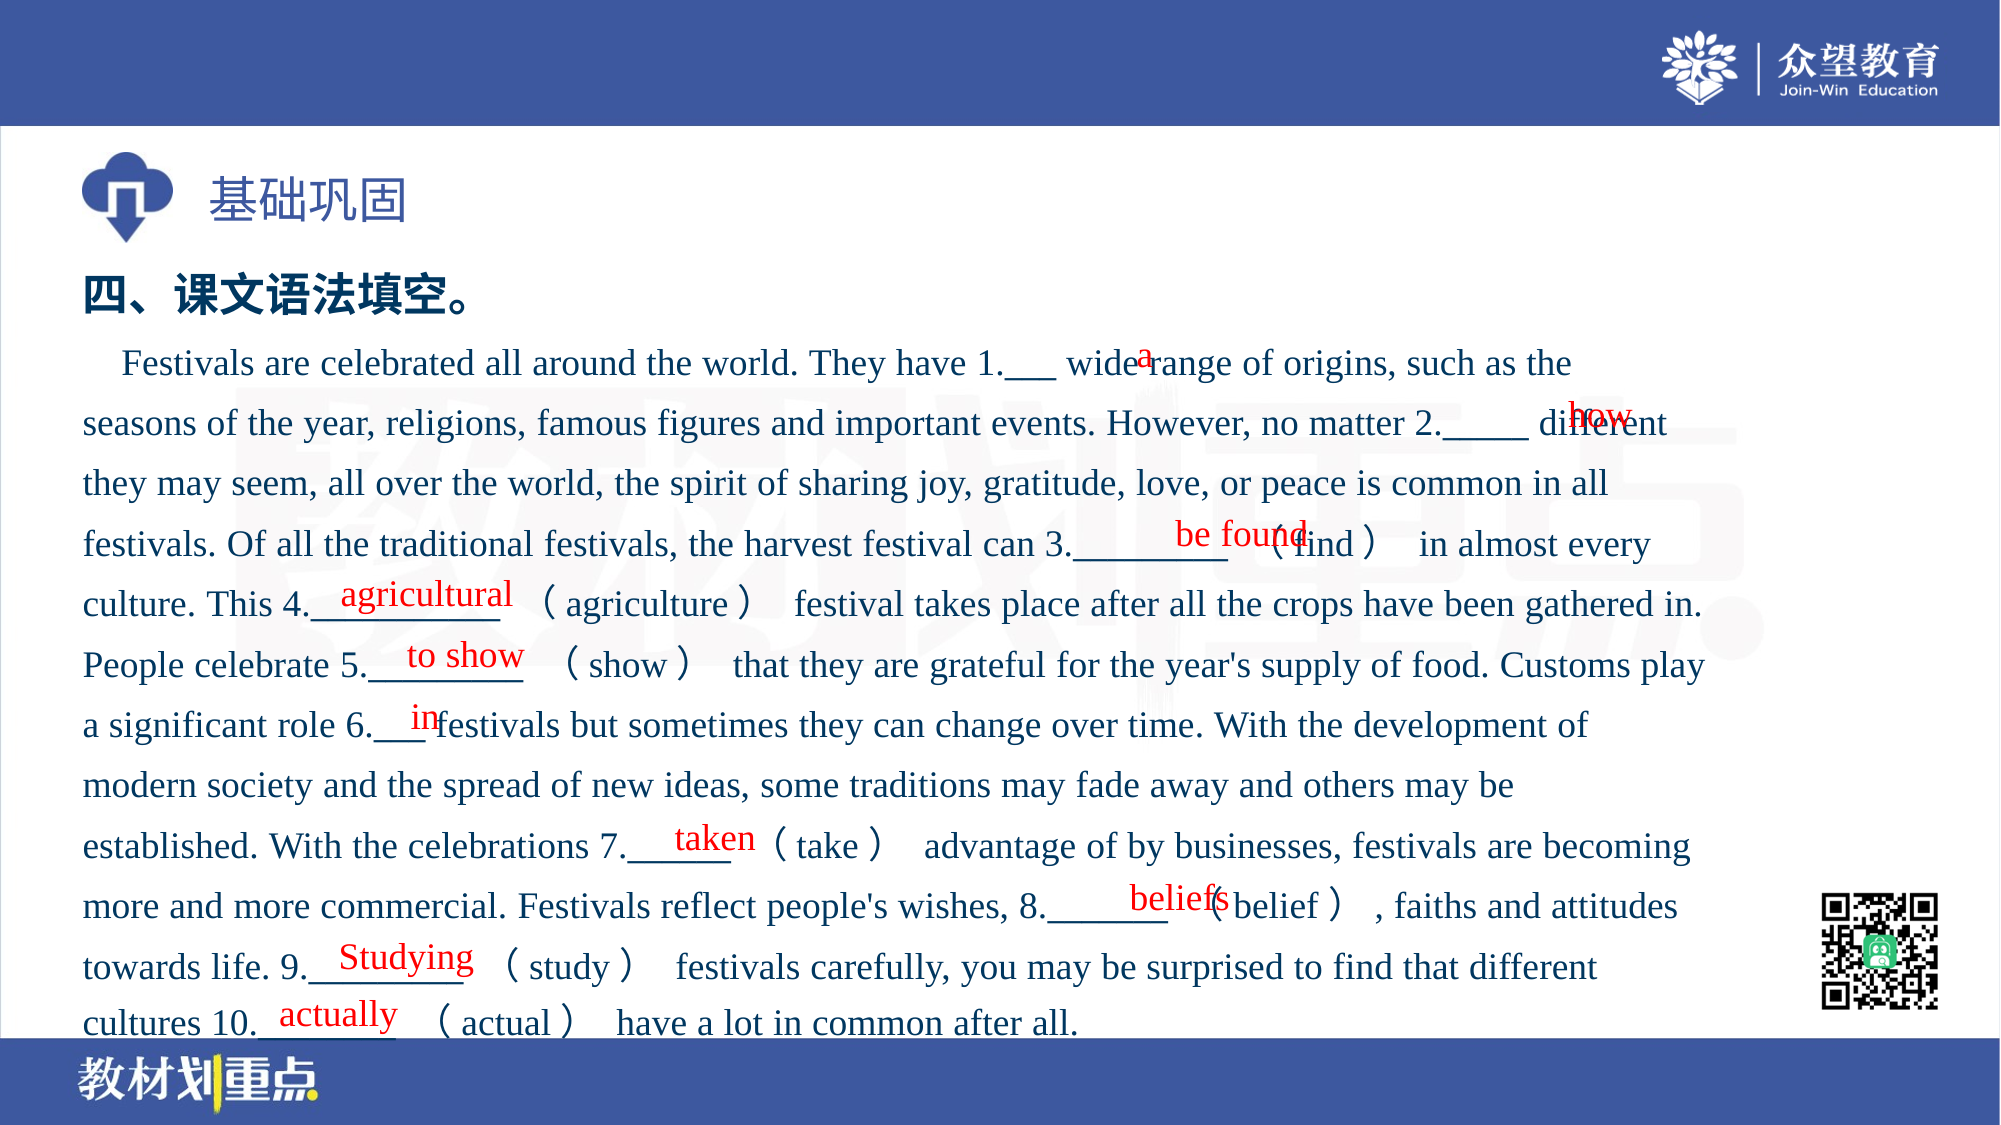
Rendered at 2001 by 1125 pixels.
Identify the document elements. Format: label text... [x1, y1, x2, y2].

text_box Festivals are celebrated all around the world. They have 1.___ wide range of origins, such as the seasons of the year, religions, famous figures and important events. However, no matter 2._____ different they may seem, all over the world, the spirit of sharing joy, gratitude, love, or peace is common in all festivals. Of all the traditional festivals, the harvest festival can 3._________ （find） in almost every culture. This 4.___________ （agriculture） festival takes place after all the crops have been gathered in. People celebrate 5._________ （show） that they are grateful for the year's supply of food. Customs play a significant role 6.___ festivals but sometimes they can change over time. With the development of modern society and the spread of new ideas, some traditions may fade away and others may be established. With the celebrations 7.______ （take） advantage of by businesses, festivals are becoming more and more commercial. Festivals reflect people's wishes, 8._______ （belief）, faiths and attitudes towards life. 9._________ （study） festivals carefully, you may be surprised to find that different cultures 10.________ （actual） have a lot in common after all. [82, 322, 1817, 1038]
text_box Studying [325, 918, 488, 972]
text_box 四、课文语法填空。 [82, 247, 1817, 315]
text_box beliefs [1116, 860, 1244, 914]
picture [0, 0, 2000, 1125]
text_box actually [265, 975, 412, 1029]
text_box be found [1157, 497, 1327, 549]
text_box taken [661, 799, 770, 853]
text_box agricultural [327, 555, 528, 610]
text_box how [1554, 376, 1647, 431]
text_box a [1122, 316, 1167, 370]
text_box to show [388, 618, 544, 670]
text_box in [396, 678, 454, 733]
